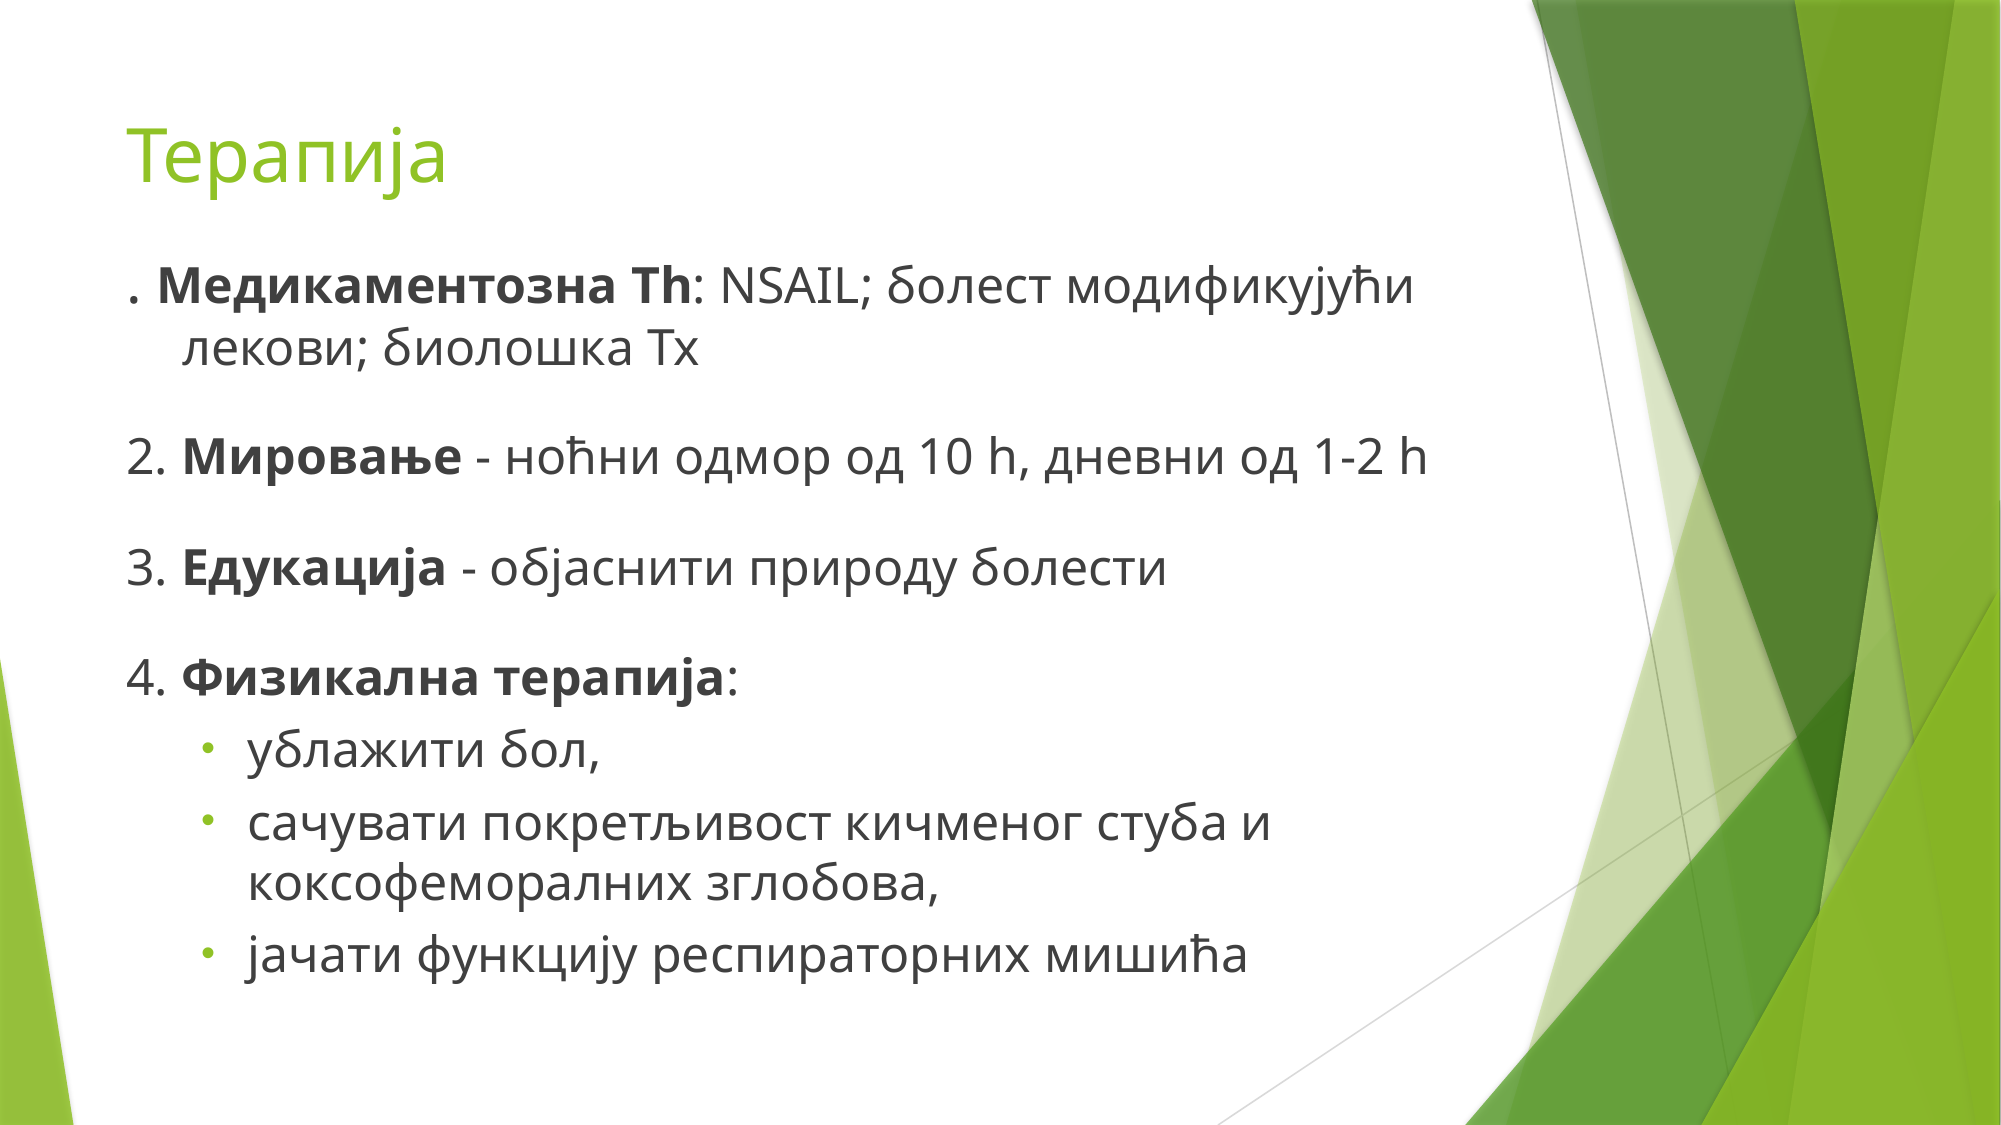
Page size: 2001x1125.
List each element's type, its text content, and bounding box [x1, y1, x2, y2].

list . Медикаментозна Th: NSAIL; болест модификујући лекови; биолошка Тх 2. Мировање - ноћни одмор од 10 h, дневни од 1-2 h 3. Едукација - објаснити природу болести 4. Физикална терапија: ублажити бол, сачувати покретљивост кичменог стуба и коксофеморалних зглобова, јачати функцију респираторних мишића [111, 237, 1522, 992]
title Терапија [111, 99, 1522, 237]
